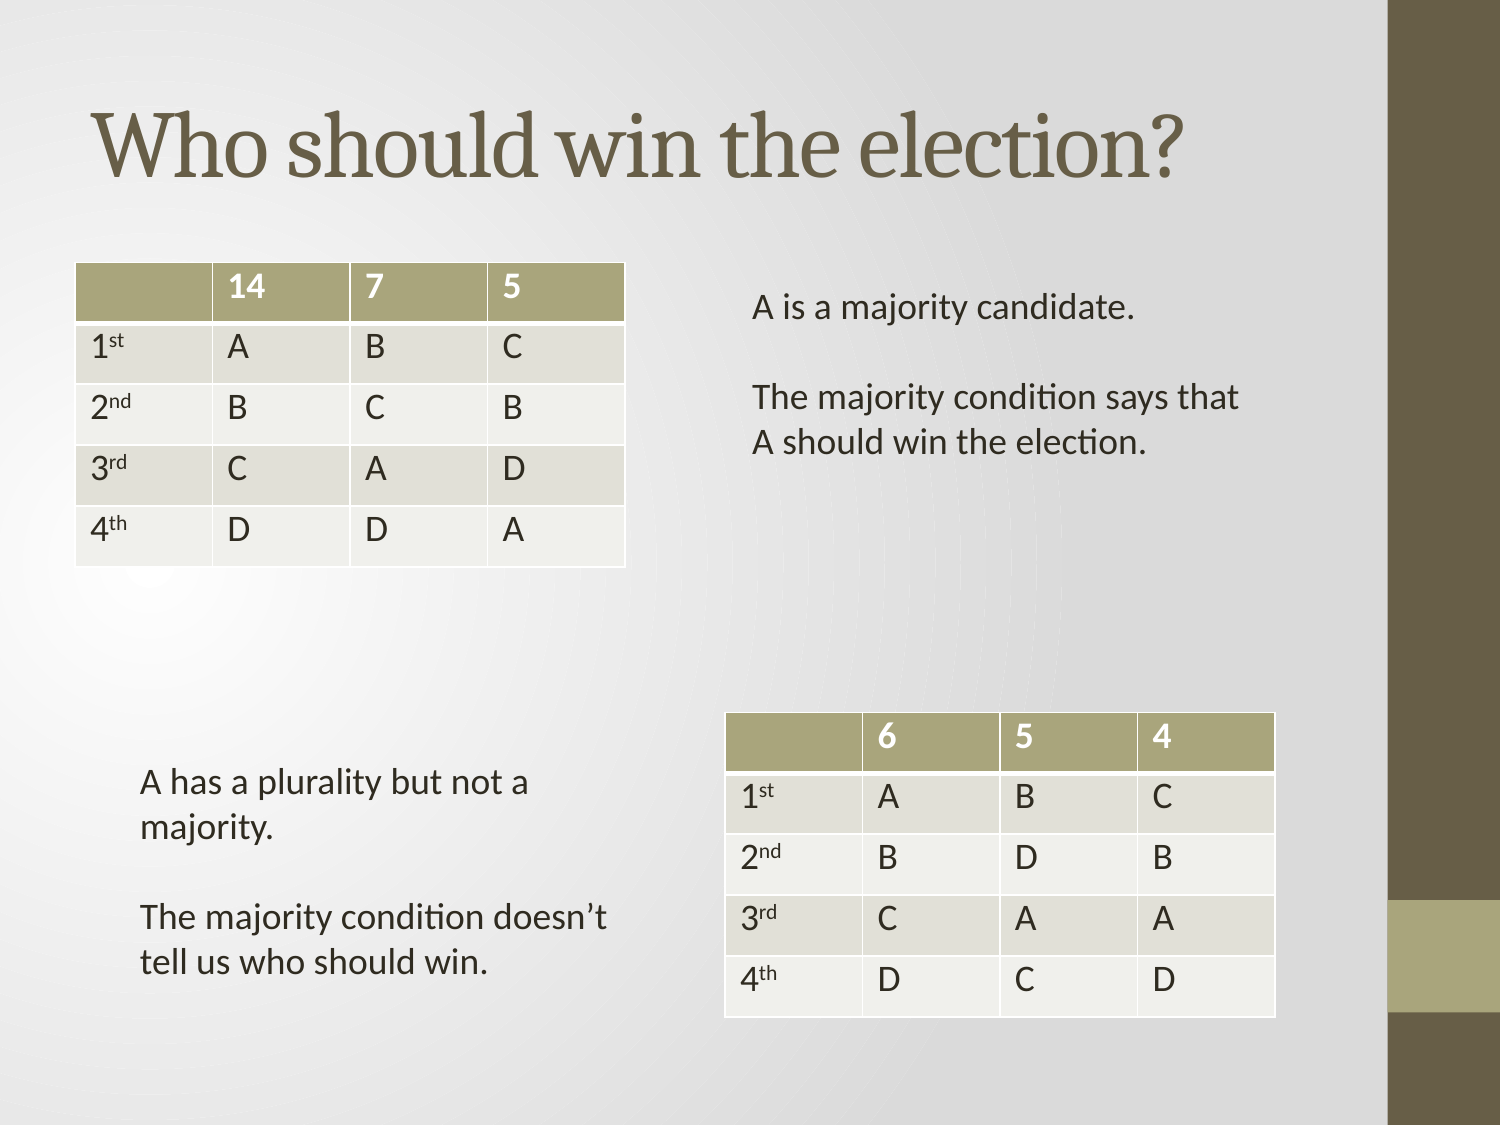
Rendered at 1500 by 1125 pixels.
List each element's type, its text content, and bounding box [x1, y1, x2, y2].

table_cell 4th [726, 957, 862, 1016]
table_cell C [213, 446, 349, 505]
table_cell 2nd [726, 835, 862, 894]
table_header 7 [351, 263, 487, 321]
table_cell A [1138, 896, 1274, 955]
table_header [726, 713, 862, 771]
table_header 5 [1001, 713, 1137, 771]
table_cell C [1001, 957, 1137, 1016]
table_cell C [863, 896, 999, 955]
table_cell A [213, 326, 349, 383]
table_cell B [1138, 835, 1274, 894]
table_cell C [351, 385, 487, 444]
text_box A is a majority candidate. The majority condition says that A should win the election. [737, 274, 1263, 470]
table_cell A [1001, 896, 1137, 955]
table_cell D [351, 507, 487, 566]
table_cell C [488, 326, 624, 383]
table_cell D [1138, 957, 1274, 1016]
table_cell B [213, 385, 349, 444]
table_cell 2nd [76, 385, 212, 444]
table_cell A [488, 507, 624, 566]
table_cell A [351, 446, 487, 505]
table_cell B [488, 385, 624, 444]
title Who should win the election? [75, 45, 1325, 233]
table_header 6 [863, 713, 999, 771]
table_cell 4th [76, 507, 212, 566]
table_cell B [863, 835, 999, 894]
table_cell A [863, 776, 999, 833]
table_cell B [1001, 776, 1137, 833]
table_header 14 [213, 263, 349, 321]
table_cell D [488, 446, 624, 505]
table_cell 1st [726, 776, 862, 833]
table_cell 3rd [76, 446, 212, 505]
table_cell C [1138, 776, 1274, 833]
table_header 4 [1138, 713, 1274, 771]
table_cell D [213, 507, 349, 566]
text_box A has a plurality but not a majority. The majority condition doesn’t tell us who should win. [124, 749, 638, 1035]
table_header [76, 263, 212, 321]
table_cell D [1001, 835, 1137, 894]
table_cell B [351, 326, 487, 383]
table_cell D [863, 957, 999, 1016]
table_cell 1st [76, 326, 212, 383]
table_cell 3rd [726, 896, 862, 955]
table_header 5 [488, 263, 624, 321]
